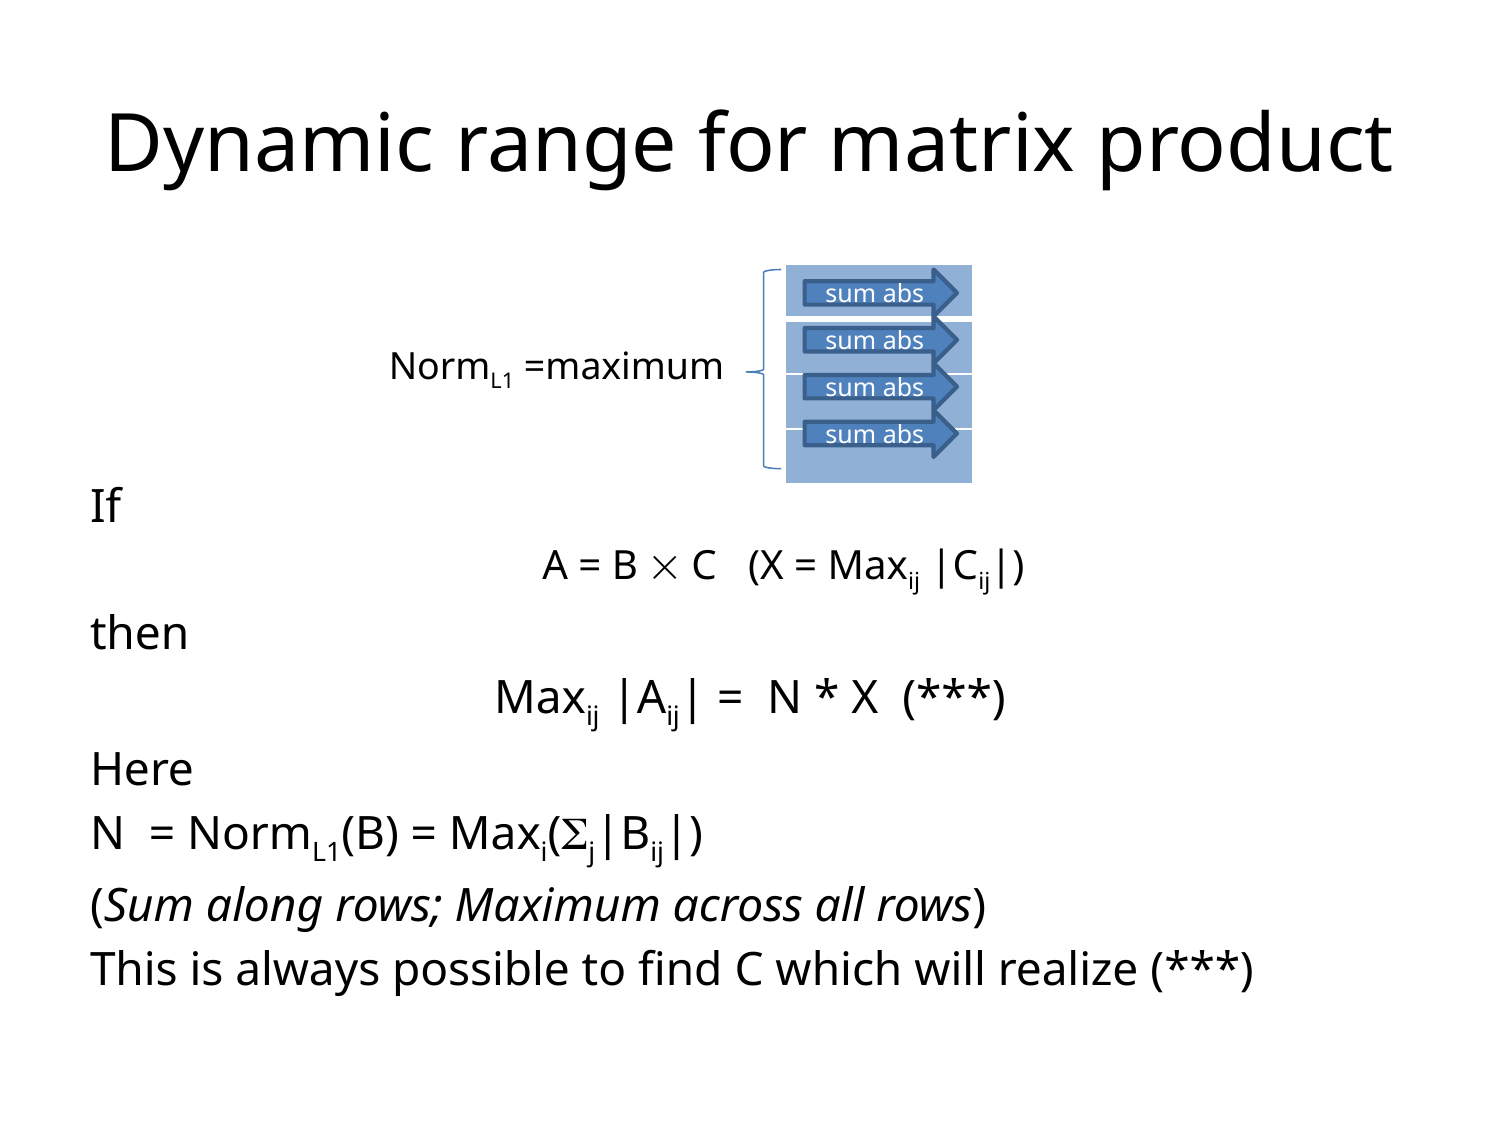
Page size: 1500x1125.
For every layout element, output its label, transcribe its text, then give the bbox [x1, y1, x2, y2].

table_cell [786, 375, 931, 428]
list If A = B  C (X = Maxij |Cij|) then Maxij |Aij| = N * X (***) Here N = NormL1(B) = Maxi(j|Bij|) (Sum along rows; Maximum across all rows) This is always possible to find C which will realize (***) [75, 468, 1425, 1005]
table_cell [938, 322, 972, 373]
text_box sum abs [802, 267, 960, 316]
text_box sum abs [802, 361, 960, 410]
table_cell [786, 322, 931, 373]
text_box sum abs [802, 314, 960, 363]
table_cell [786, 430, 972, 483]
text_box NormL1 =maximum [373, 334, 740, 401]
text_box sum abs [802, 408, 960, 459]
text_box [745, 268, 782, 470]
table_cell [938, 375, 972, 428]
table_header [786, 265, 972, 316]
title Dynamic range for matrix product [75, 45, 1425, 233]
